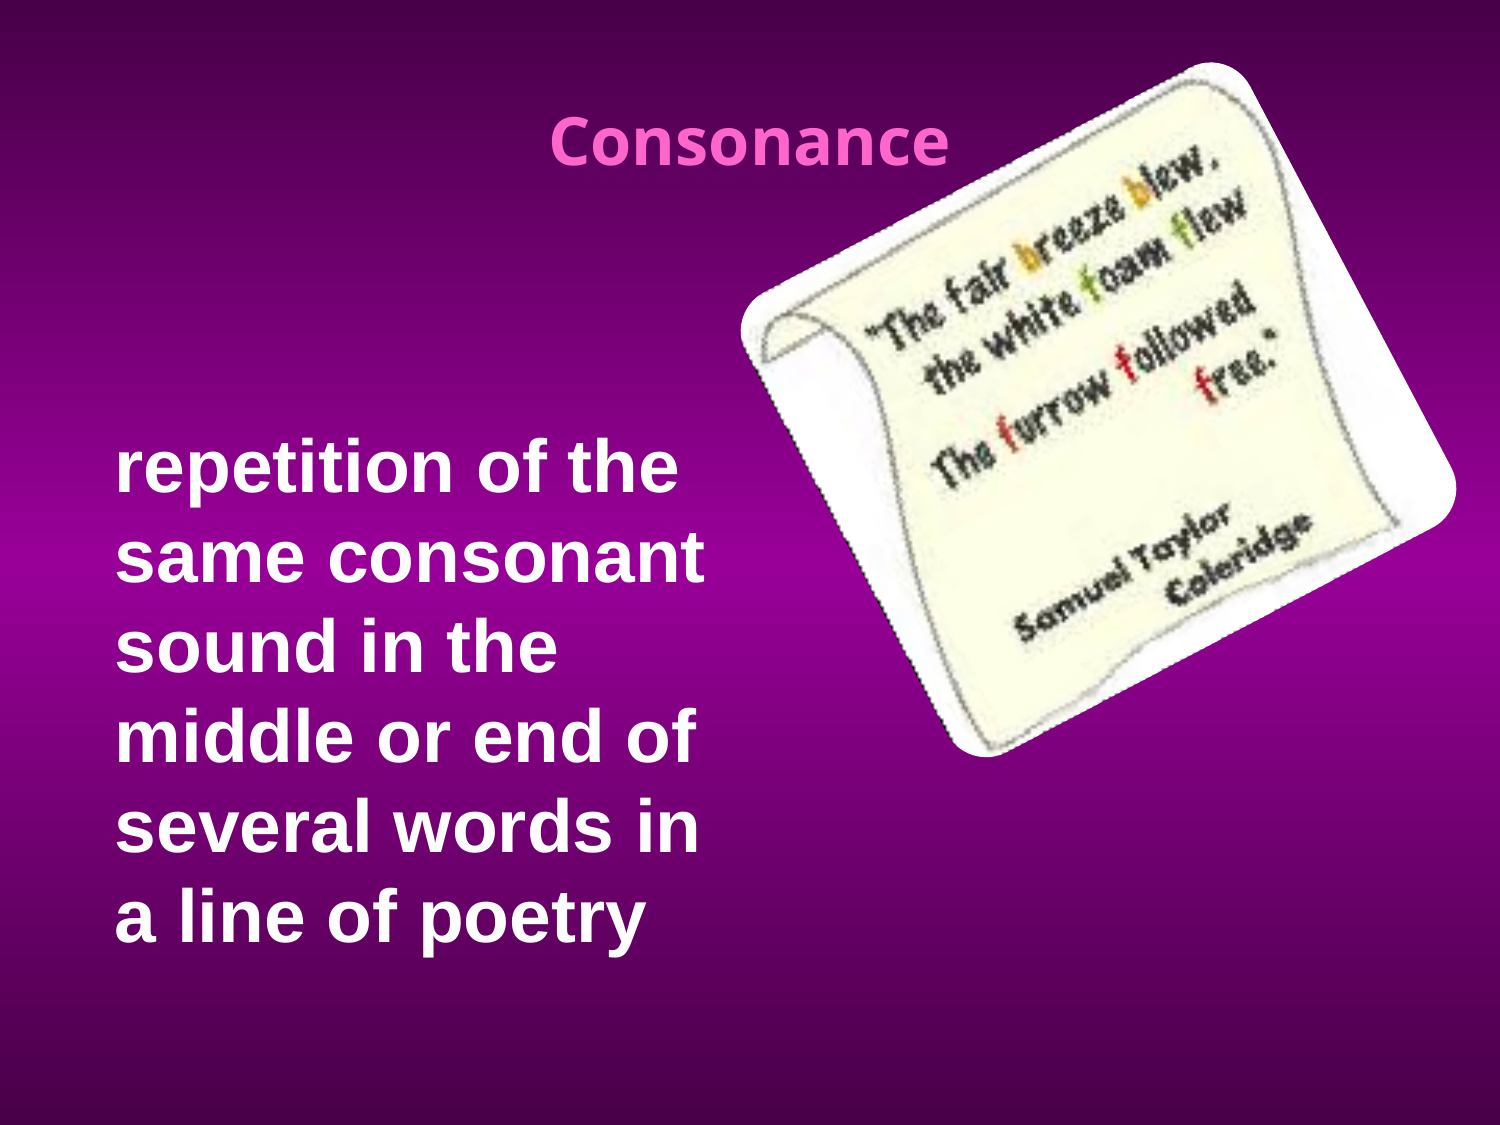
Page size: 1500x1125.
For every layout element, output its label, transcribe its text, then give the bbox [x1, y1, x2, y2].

title Consonance [74, 44, 1426, 233]
text_box repetition of the same consonant sound in the middle or end of several words in a line of poetry [99, 409, 763, 965]
picture [740, 62, 1457, 758]
